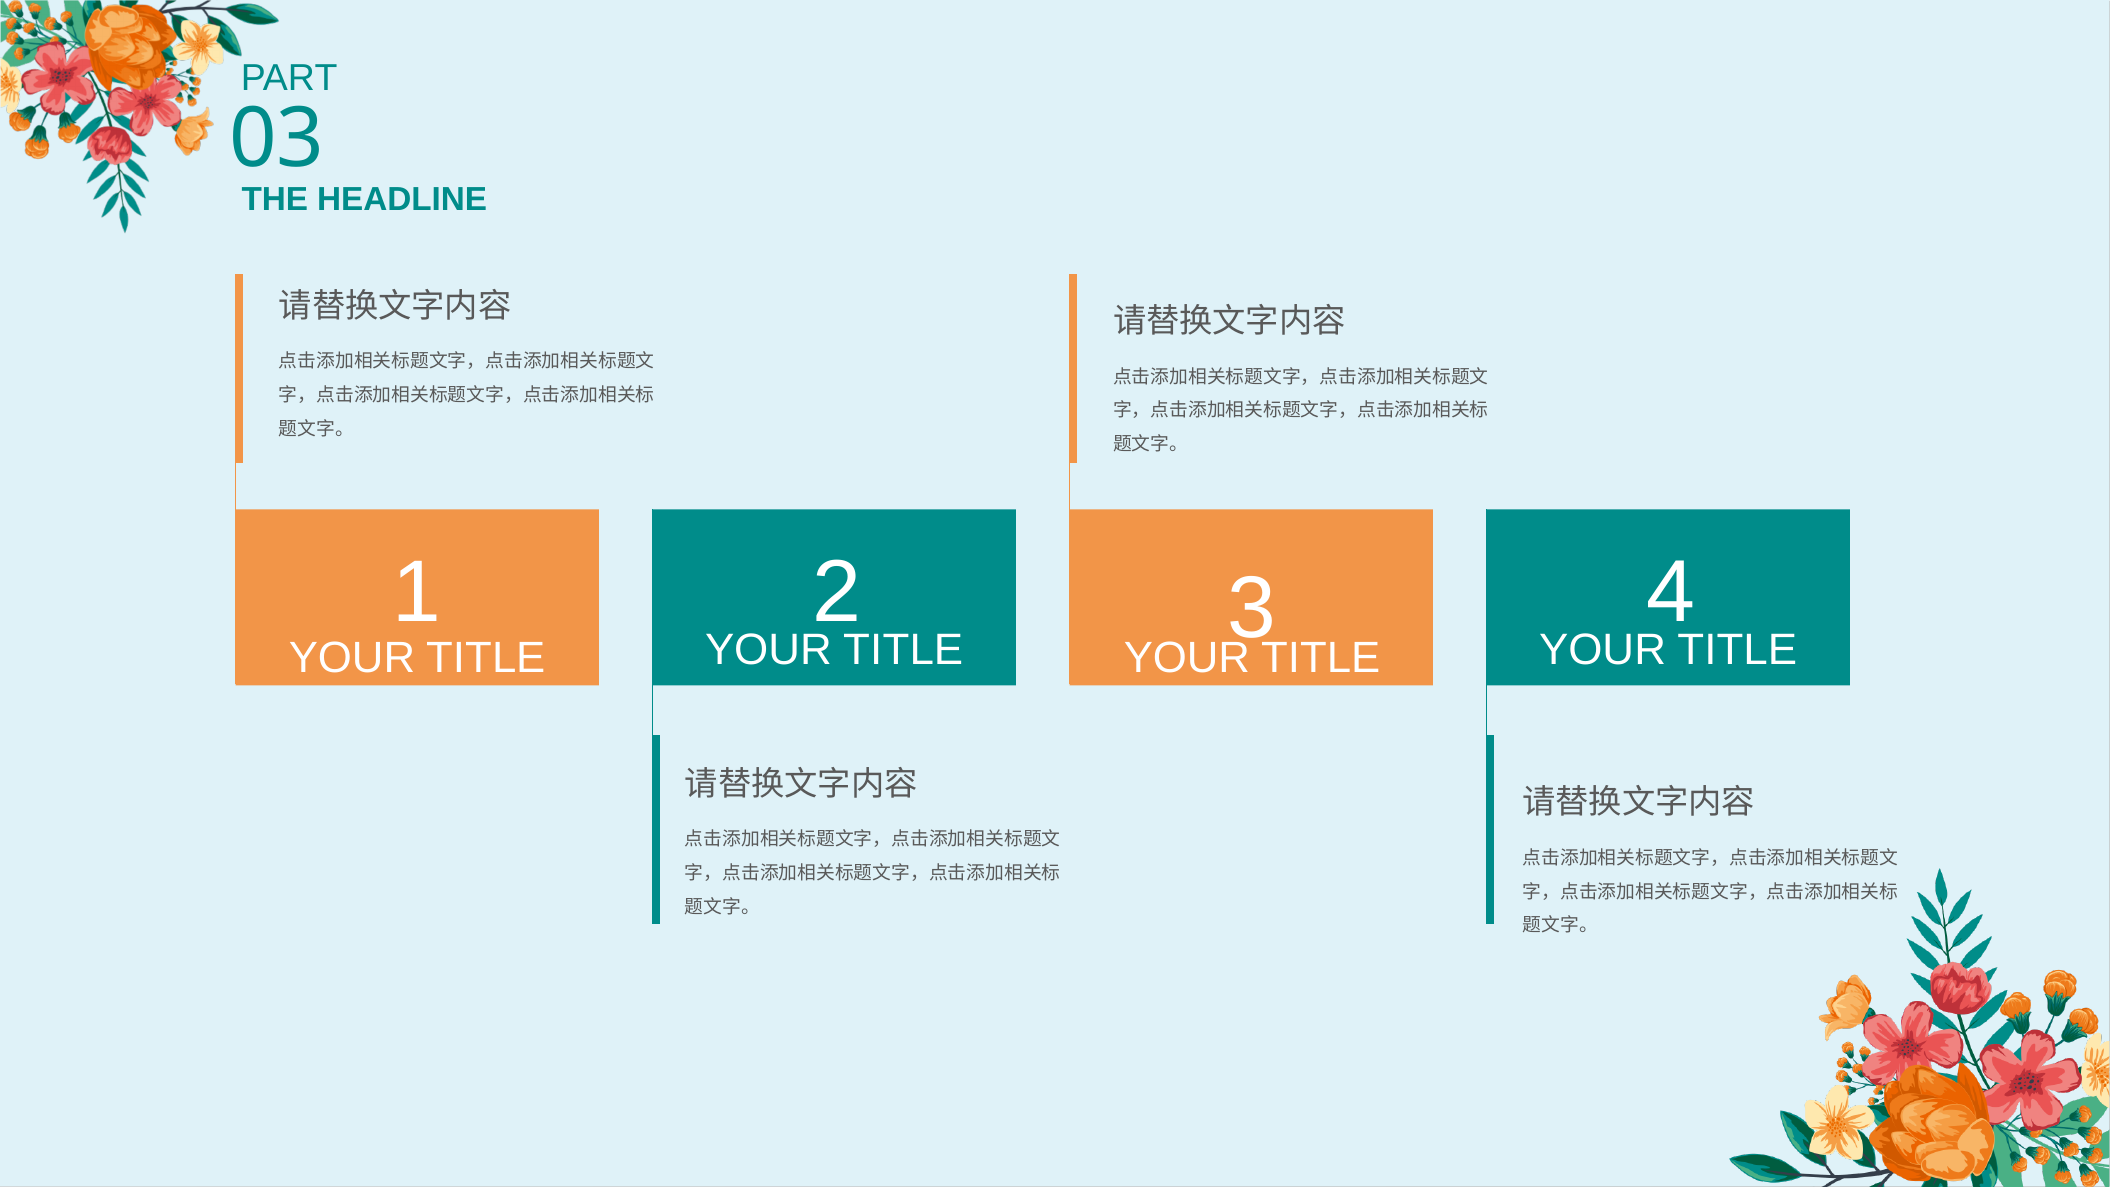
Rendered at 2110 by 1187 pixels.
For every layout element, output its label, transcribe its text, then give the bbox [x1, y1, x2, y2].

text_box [1486, 686, 1493, 924]
picture [1725, 859, 2110, 1187]
text_box 请替换文字内容 [278, 274, 715, 333]
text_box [652, 509, 1016, 686]
text_box 请替换文字内容 [685, 752, 1121, 811]
text_box 请替换文字内容 [1113, 289, 1550, 349]
text_box 点击添加相关标题文字，点击添加相关标题文字，点击添加相关标题文字，点击添加相关标题文字。 [1522, 834, 1899, 930]
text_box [1069, 509, 1433, 686]
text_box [1069, 274, 1076, 509]
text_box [235, 509, 599, 686]
text_box 请替换文字内容 [1522, 771, 1959, 830]
text_box THE HEADLINE [226, 170, 503, 225]
text_box 点击添加相关标题文字，点击添加相关标题文字，点击添加相关标题文字，点击添加相关标题文字。 [278, 337, 655, 433]
picture [1, 1, 281, 239]
text_box 03 [214, 75, 339, 191]
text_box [1486, 509, 1850, 686]
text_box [235, 274, 242, 509]
text_box 点击添加相关标题文字，点击添加相关标题文字，点击添加相关标题文字，点击添加相关标题文字。 [685, 815, 1062, 911]
text_box 点击添加相关标题文字，点击添加相关标题文字，点击添加相关标题文字，点击添加相关标题文字。 [1113, 353, 1490, 448]
text_box PART [226, 45, 353, 106]
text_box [652, 686, 659, 924]
